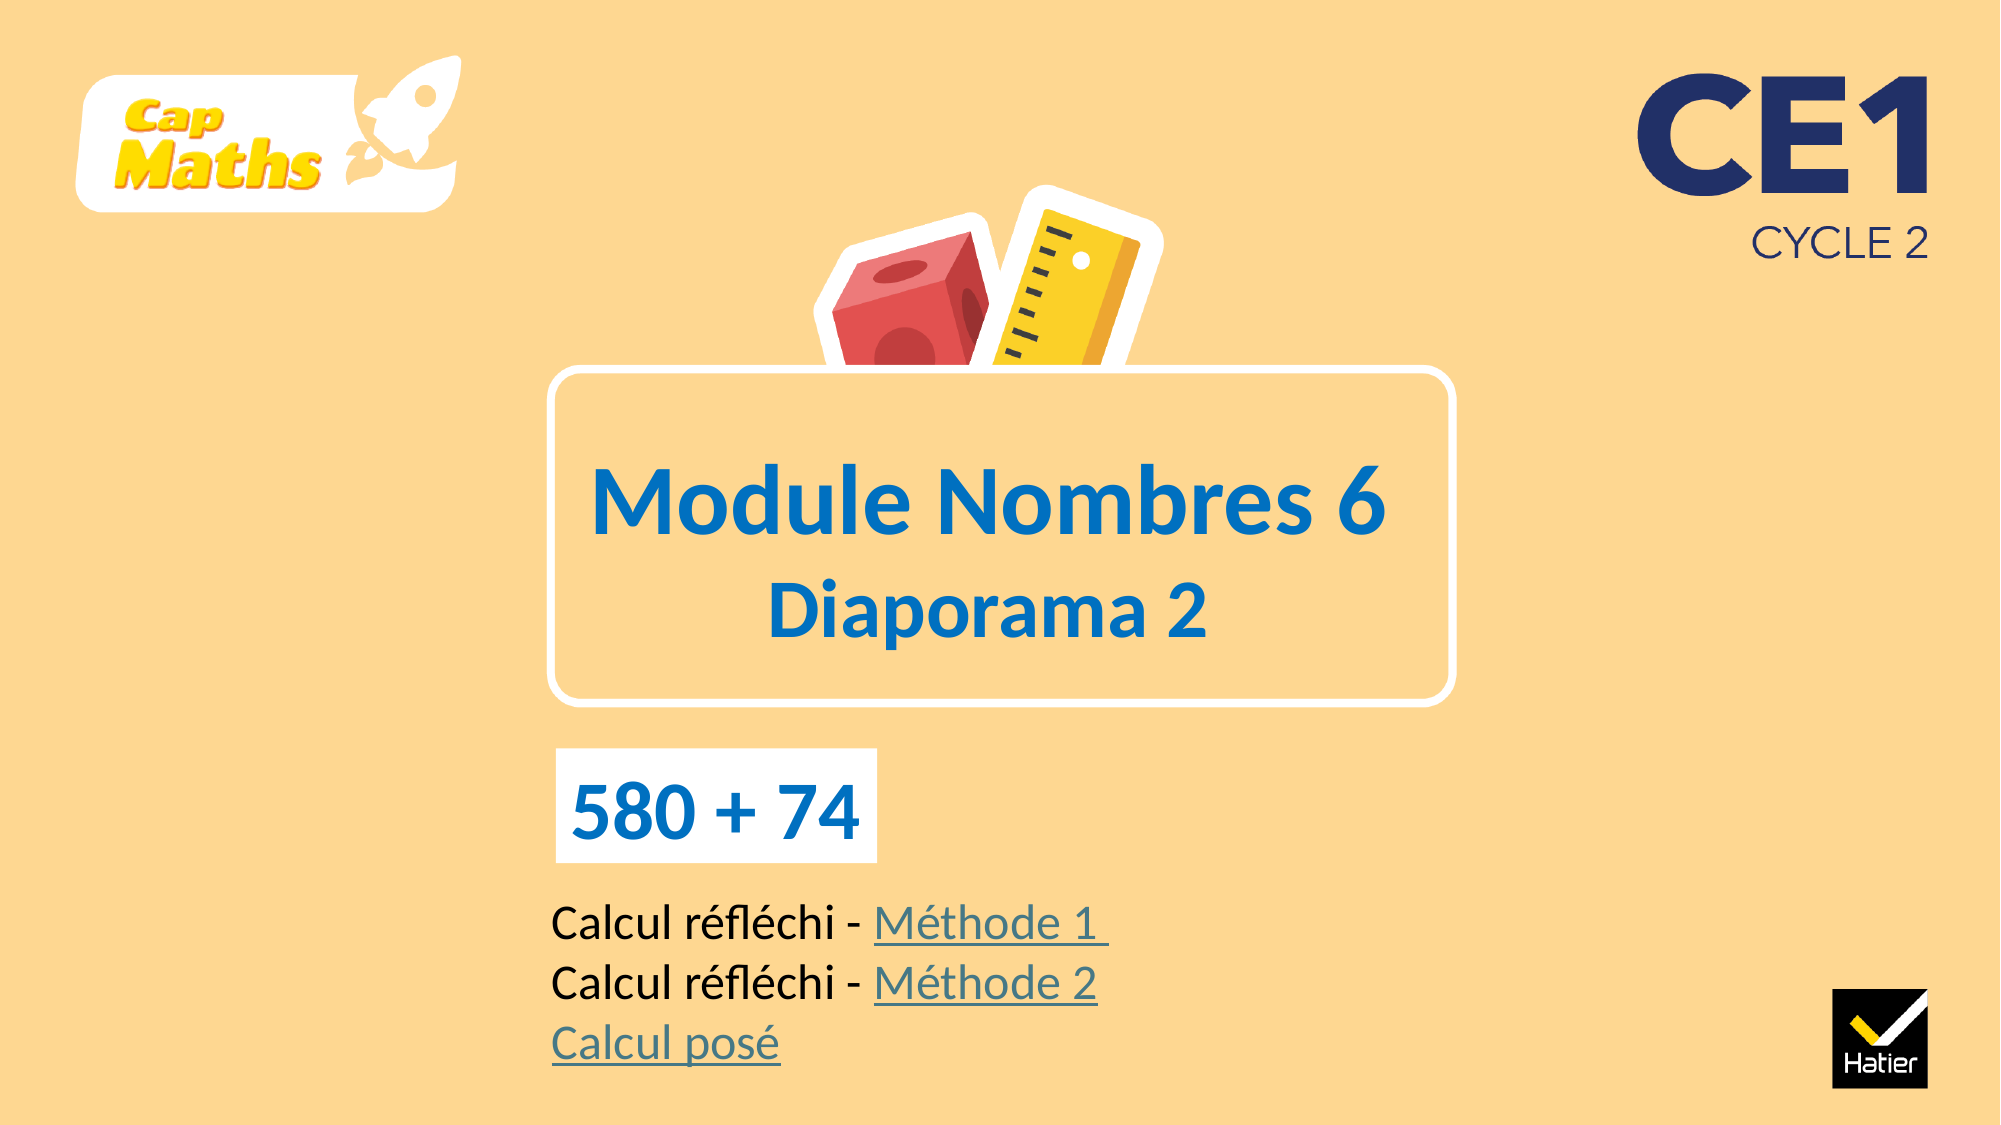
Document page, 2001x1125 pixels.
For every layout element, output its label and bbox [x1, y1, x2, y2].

list [0, 0, 2000, 1125]
